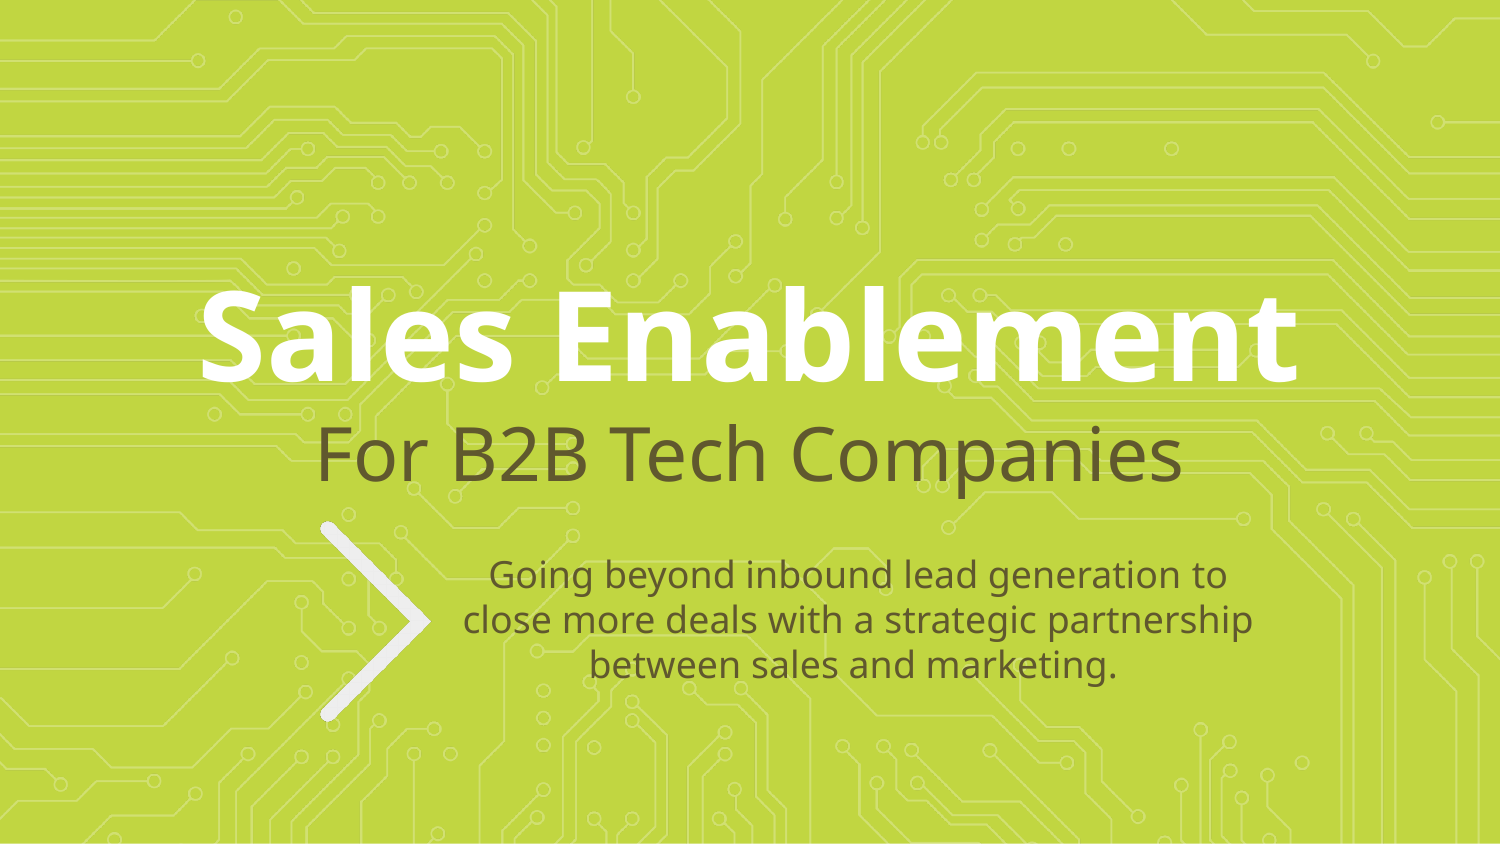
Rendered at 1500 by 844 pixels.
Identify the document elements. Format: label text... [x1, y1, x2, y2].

text_box Going beyond inbound lead generation to close more deals with a strategic partnership between sales and marketing. [501, 536, 1278, 666]
picture [251, 498, 497, 744]
title Sales Enablement For B2B Tech Companies [115, 92, 1385, 752]
